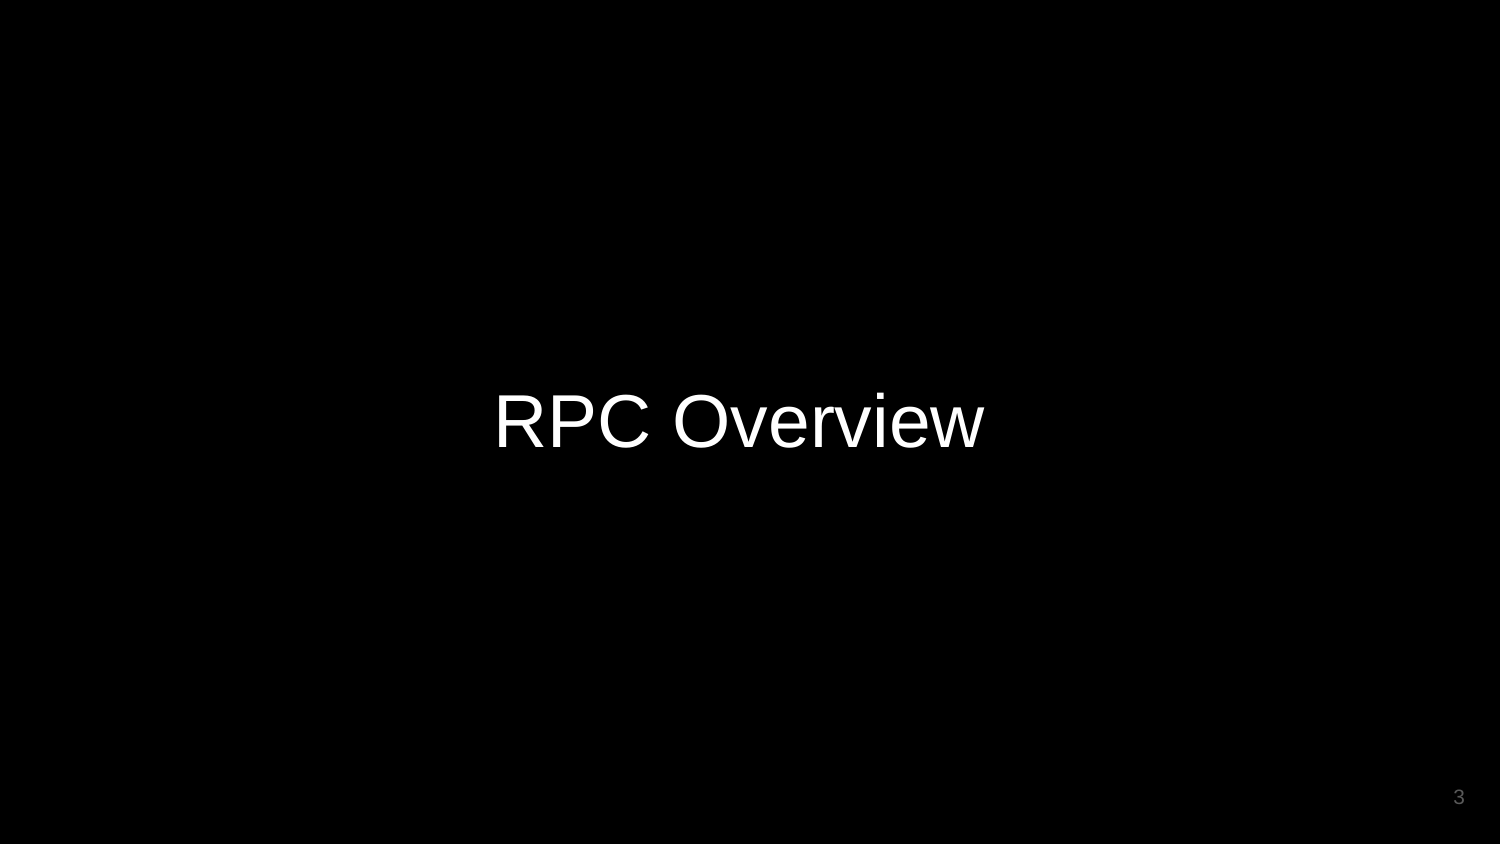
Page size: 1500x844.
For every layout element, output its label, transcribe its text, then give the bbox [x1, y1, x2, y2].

slide_number 3 [1389, 764, 1480, 830]
title RPC Overview [51, 352, 1449, 491]
